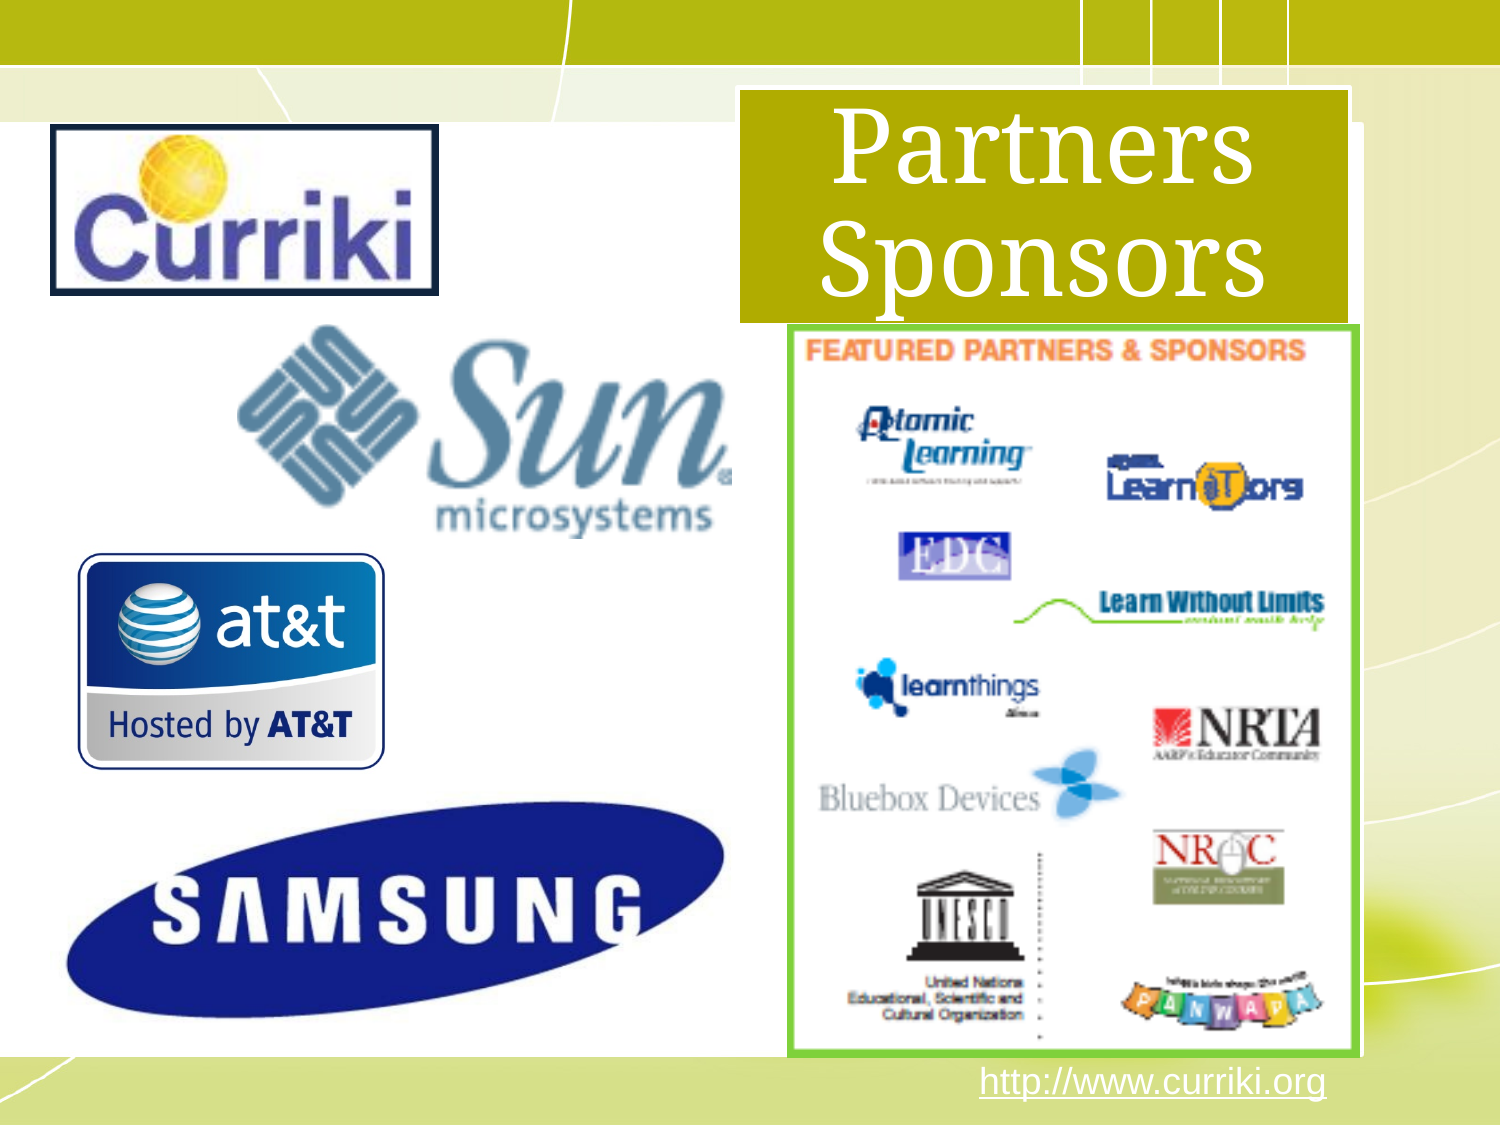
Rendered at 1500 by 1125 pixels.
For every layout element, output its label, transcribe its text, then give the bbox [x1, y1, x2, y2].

picture [0, 0, 1500, 1125]
text_box http://www.curriki.org [964, 1059, 1363, 1110]
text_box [737, 87, 1351, 326]
